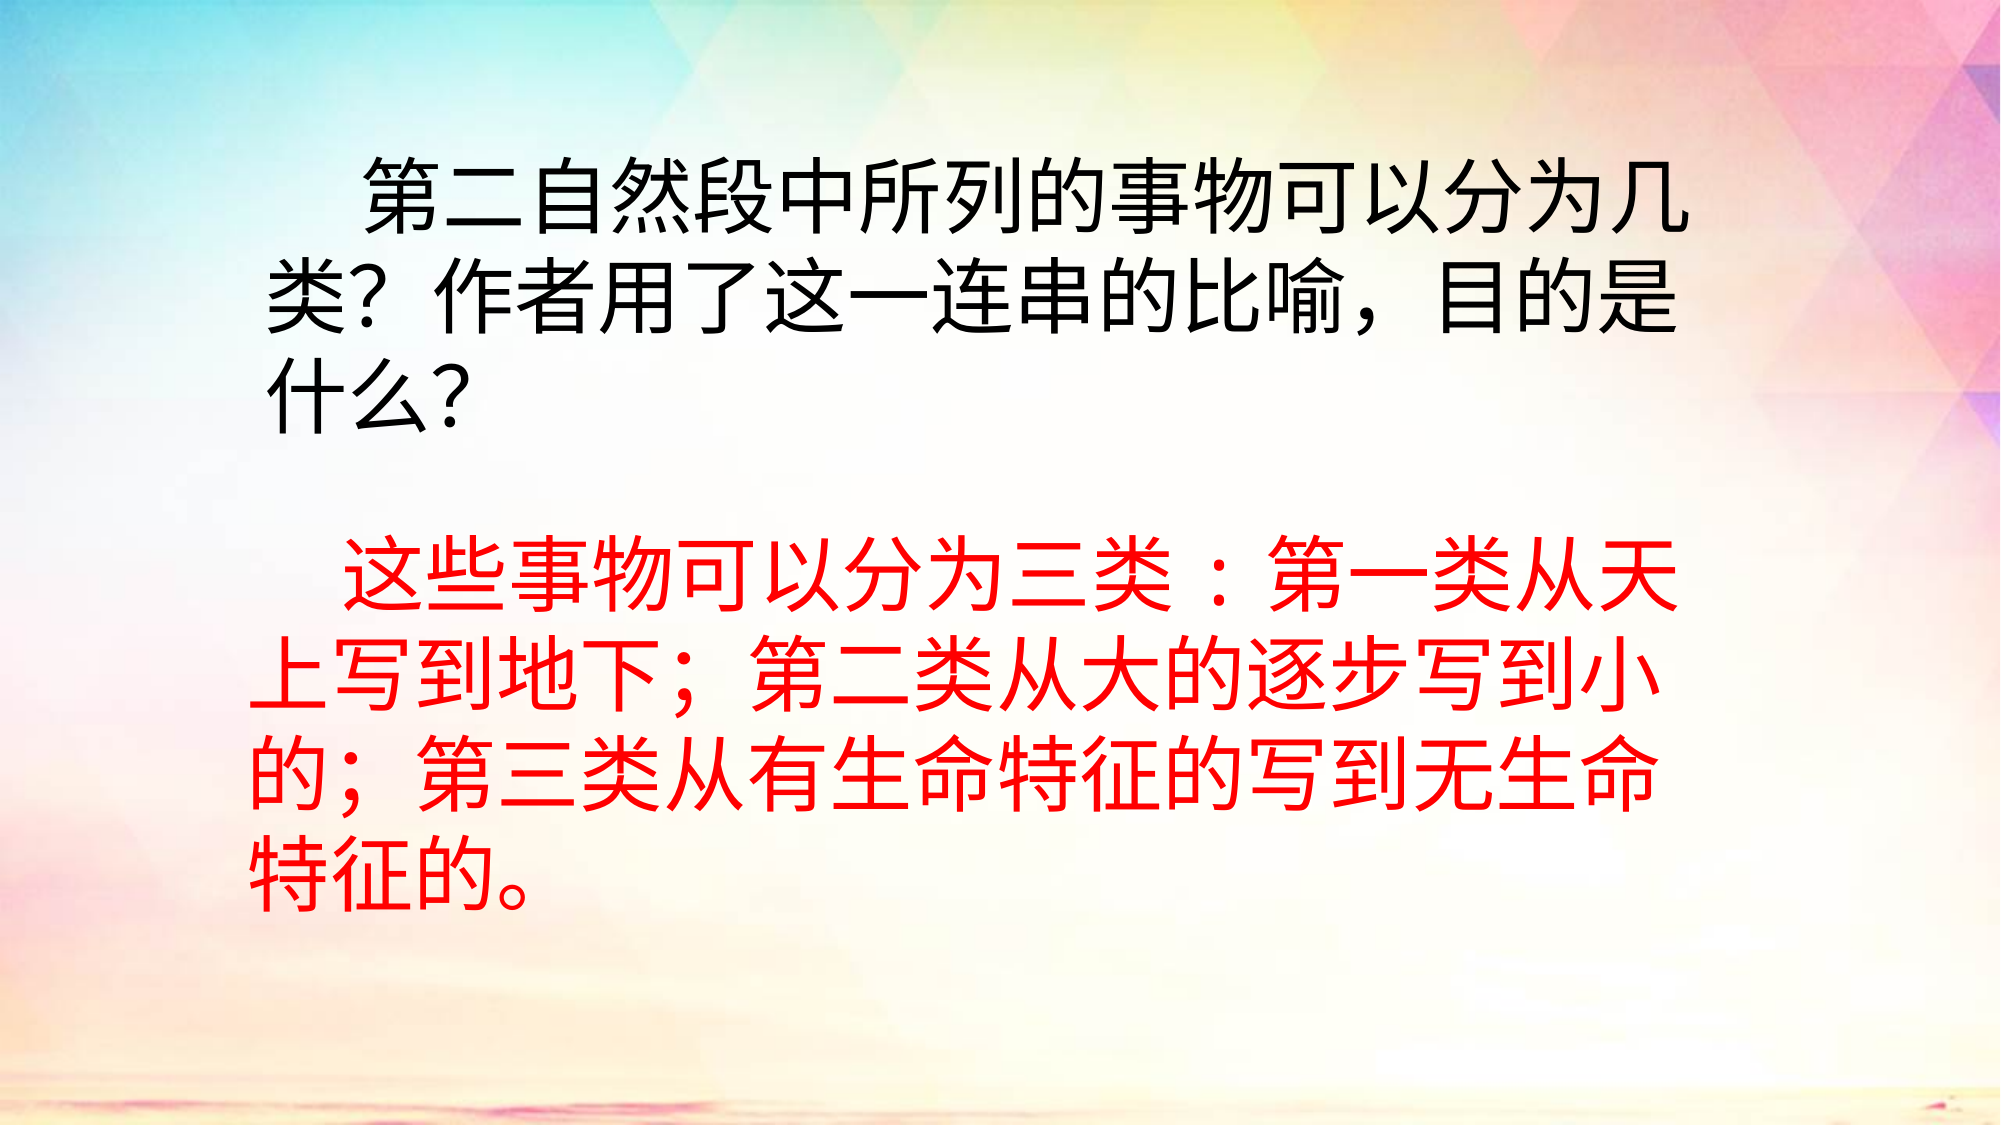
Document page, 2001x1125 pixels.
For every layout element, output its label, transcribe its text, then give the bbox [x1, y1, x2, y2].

text_box 第二自然段中所列的事物可以分为几类？作者用了这一连串的比喻，目的是什么？ [249, 137, 1751, 452]
text_box 这些事物可以分为三类:第一类从天上写到地下；第二类从大的逐步写到小的；第三类从有生命特征的写到无生命特征的。 [232, 515, 1721, 930]
picture [0, 0, 2001, 1125]
